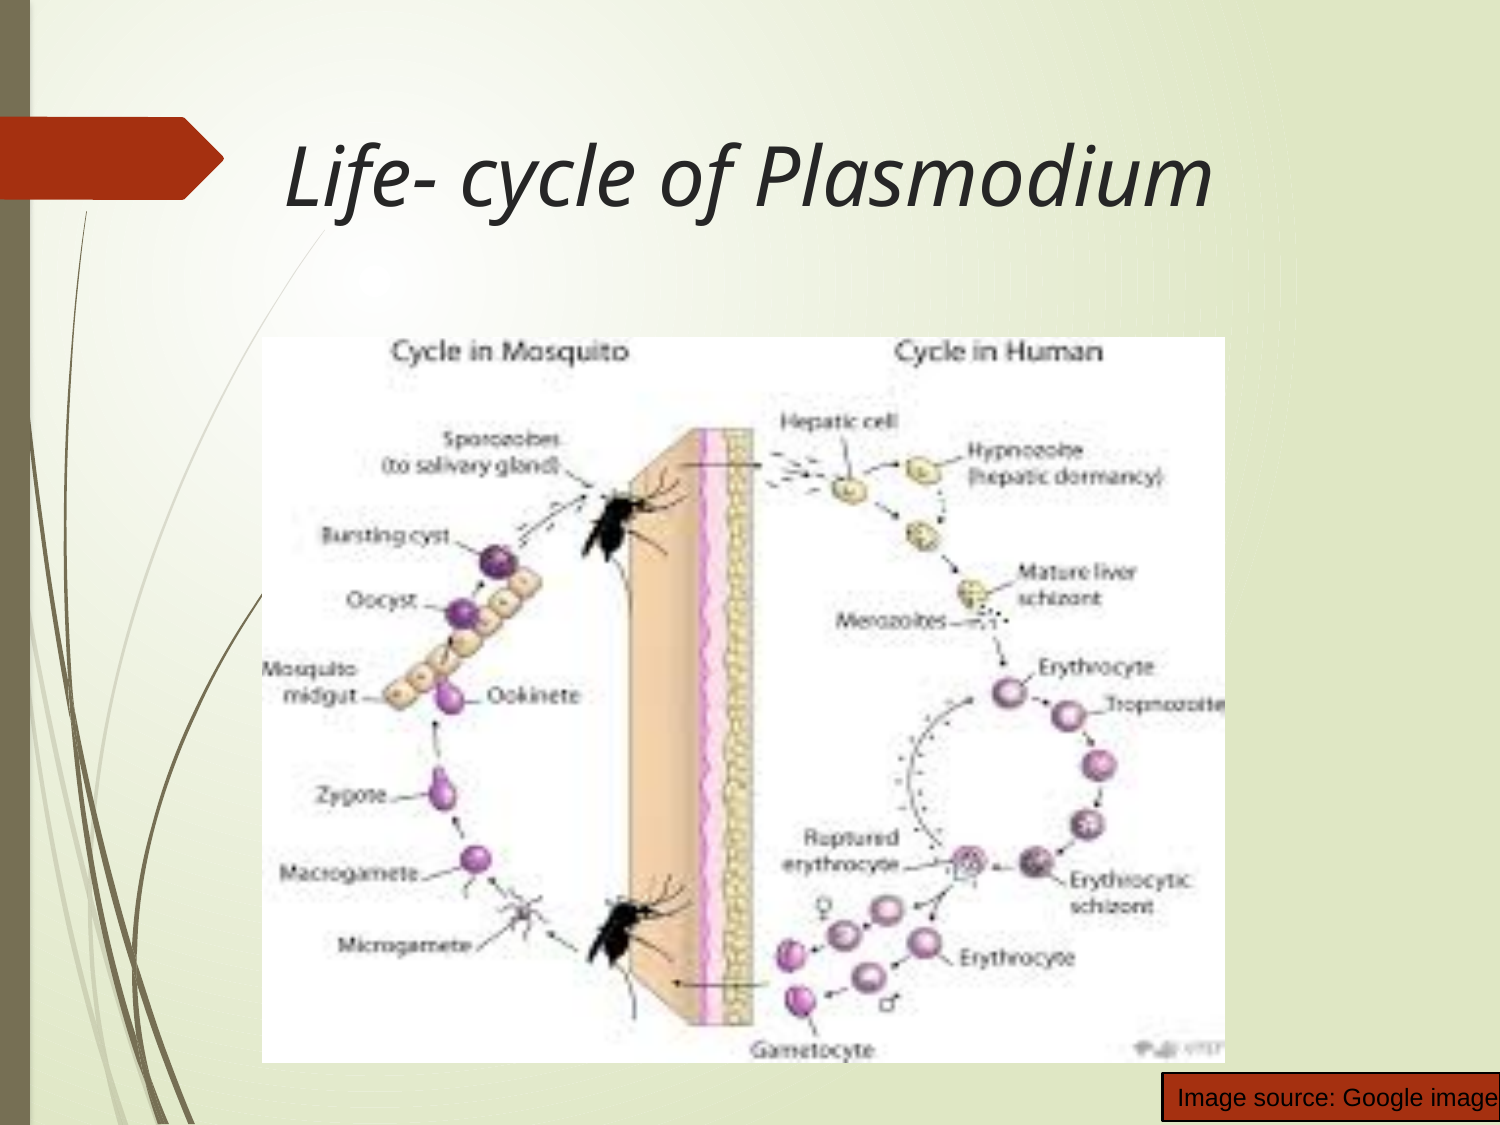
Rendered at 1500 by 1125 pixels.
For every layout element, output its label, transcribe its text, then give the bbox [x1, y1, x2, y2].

title Life- cycle of Plasmodium [75, 115, 1425, 263]
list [262, 337, 1226, 1063]
text_box Image source: Google image [1162, 1072, 1500, 1121]
